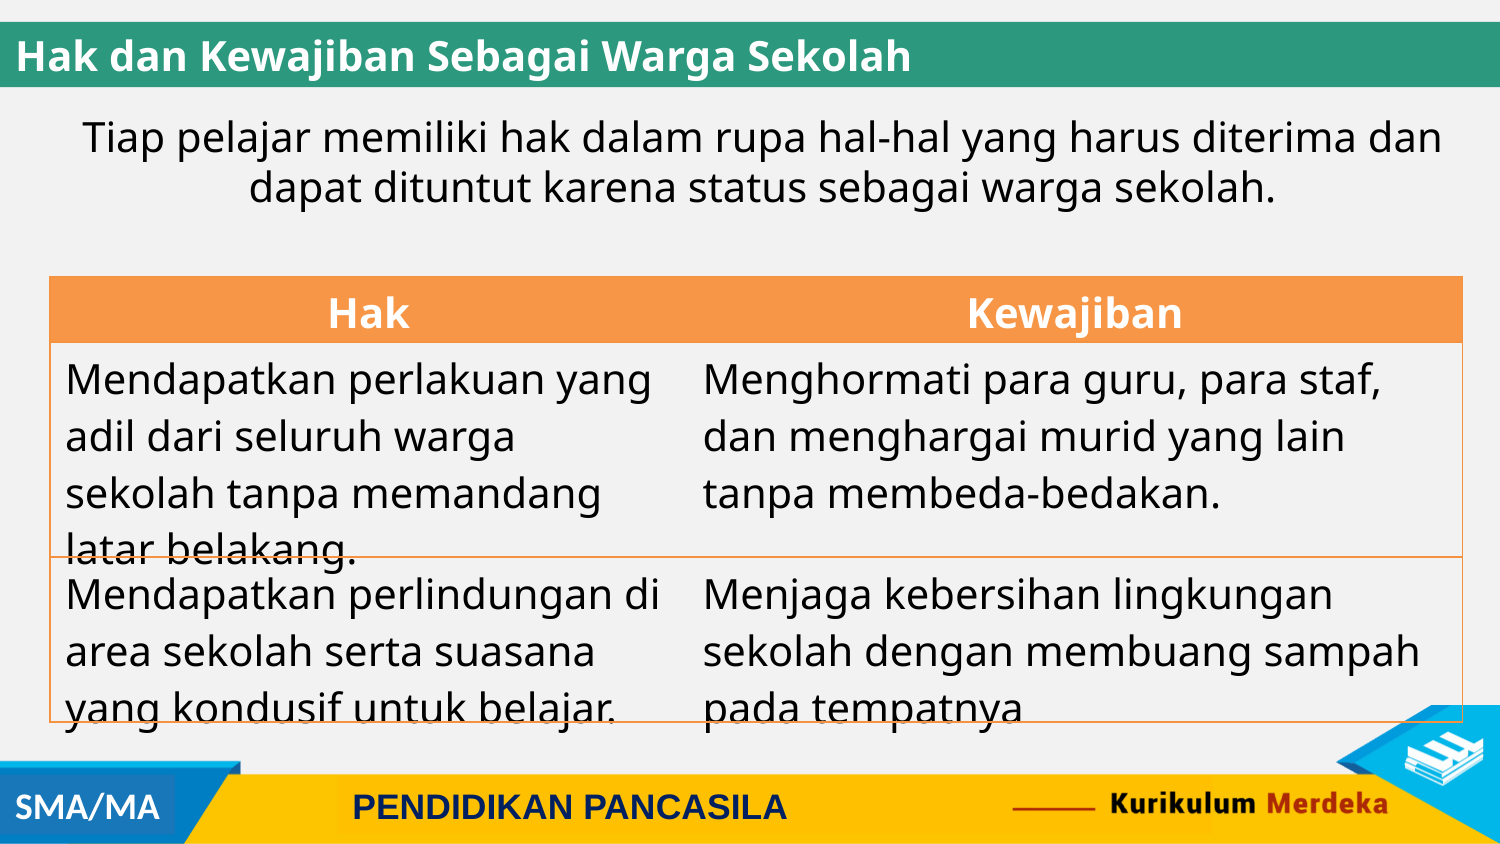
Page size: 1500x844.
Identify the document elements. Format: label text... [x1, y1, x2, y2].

table_header Hak [51, 277, 688, 341]
table_cell Menjaga kebersihan lingkungan sekolah dengan membuang sampah pada tempatnya [688, 558, 1462, 704]
table_cell Mendapatkan perlindungan di area sekolah serta suasana yang kondusif untuk belajar. [51, 558, 688, 704]
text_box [0, 705, 1500, 844]
text_box Tiap pelajar memiliki hak dalam rupa hal-hal yang harus diterima dan dapat dituntut karena status sebagai warga sekolah. [25, 103, 1500, 219]
table_cell Mendapatkan perlakuan yang adil dari seluruh warga sekolah tanpa memandang latar belakang. [51, 343, 688, 556]
text_box Hak dan Kewajiban Sebagai Warga Sekolah [0, 20, 1500, 89]
table_cell Menghormati para guru, para staf, dan menghargai murid yang lain tanpa membeda-bedakan. [688, 343, 1462, 556]
table_header Kewajiban [688, 277, 1462, 341]
